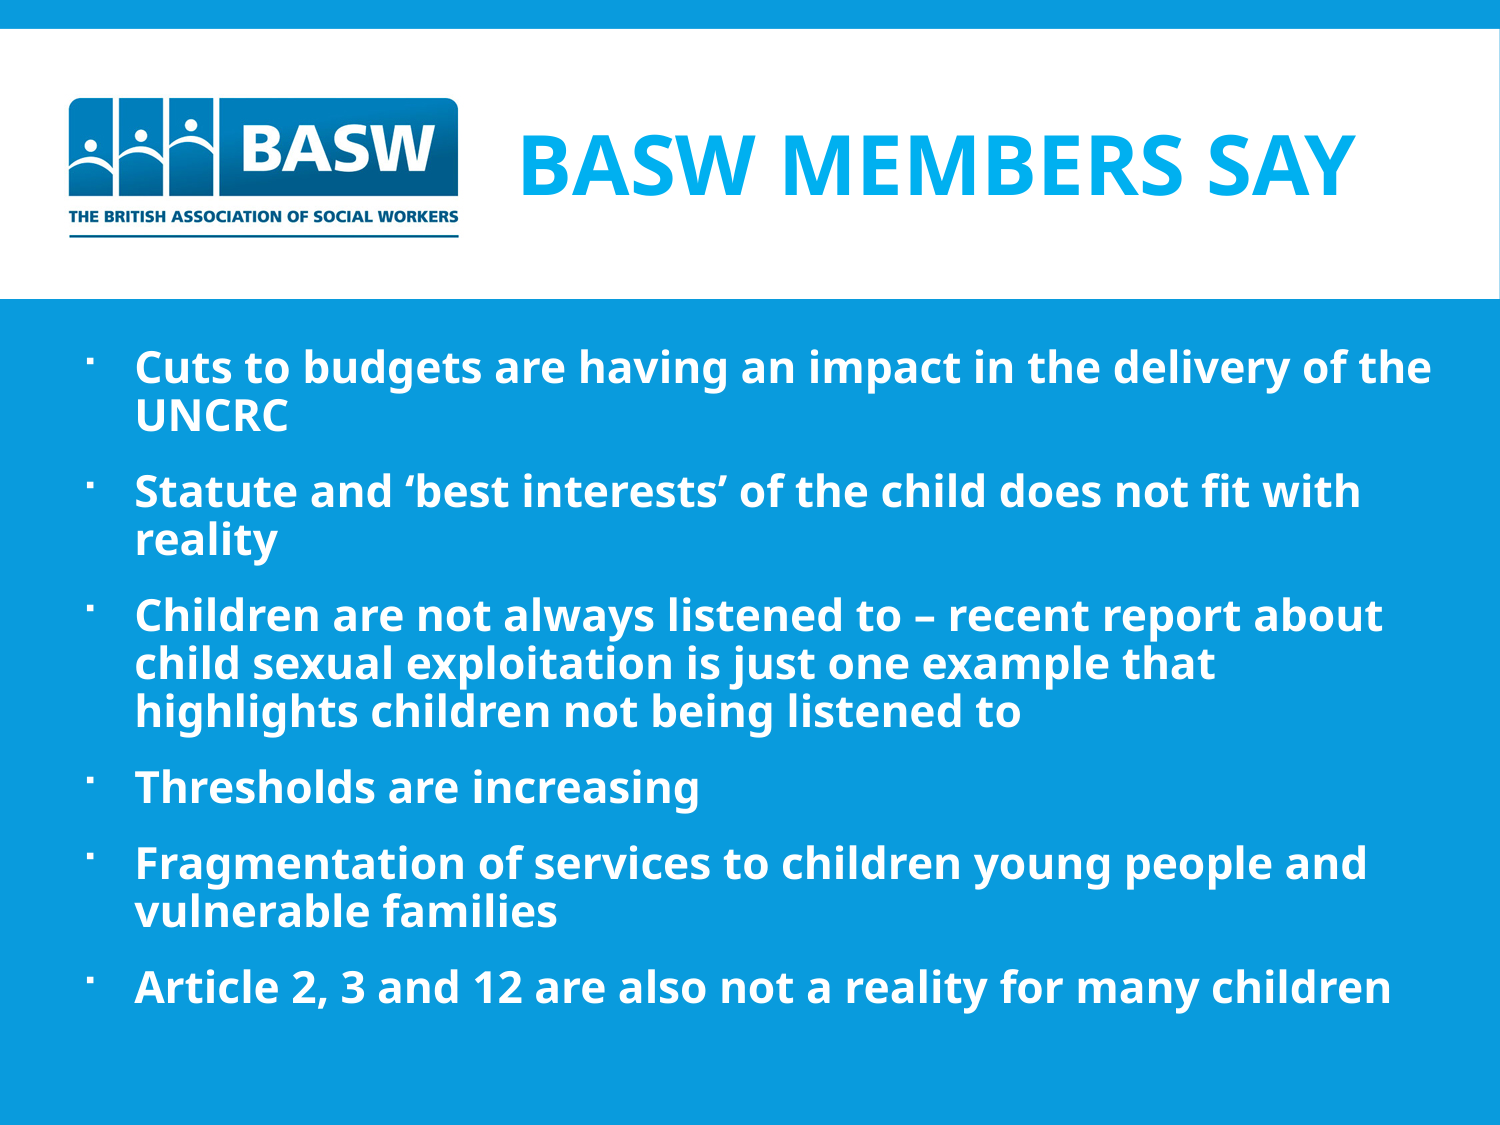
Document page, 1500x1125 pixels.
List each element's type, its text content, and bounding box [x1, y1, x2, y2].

picture [64, 93, 465, 246]
list Cuts to budgets are having an impact in the delivery of the UNCRC Statute and ‘best interests’ of the child does not fit with reality Children are not always listened to – recent report about child sexual exploitation is just one example that highlights children not being listened to Thresholds are increasing Fragmentation of services to children young people and vulnerable families Article 2, 3 and 12 are also not a reality for many children [64, 338, 1455, 1023]
title BASW Members say [501, 37, 1455, 303]
